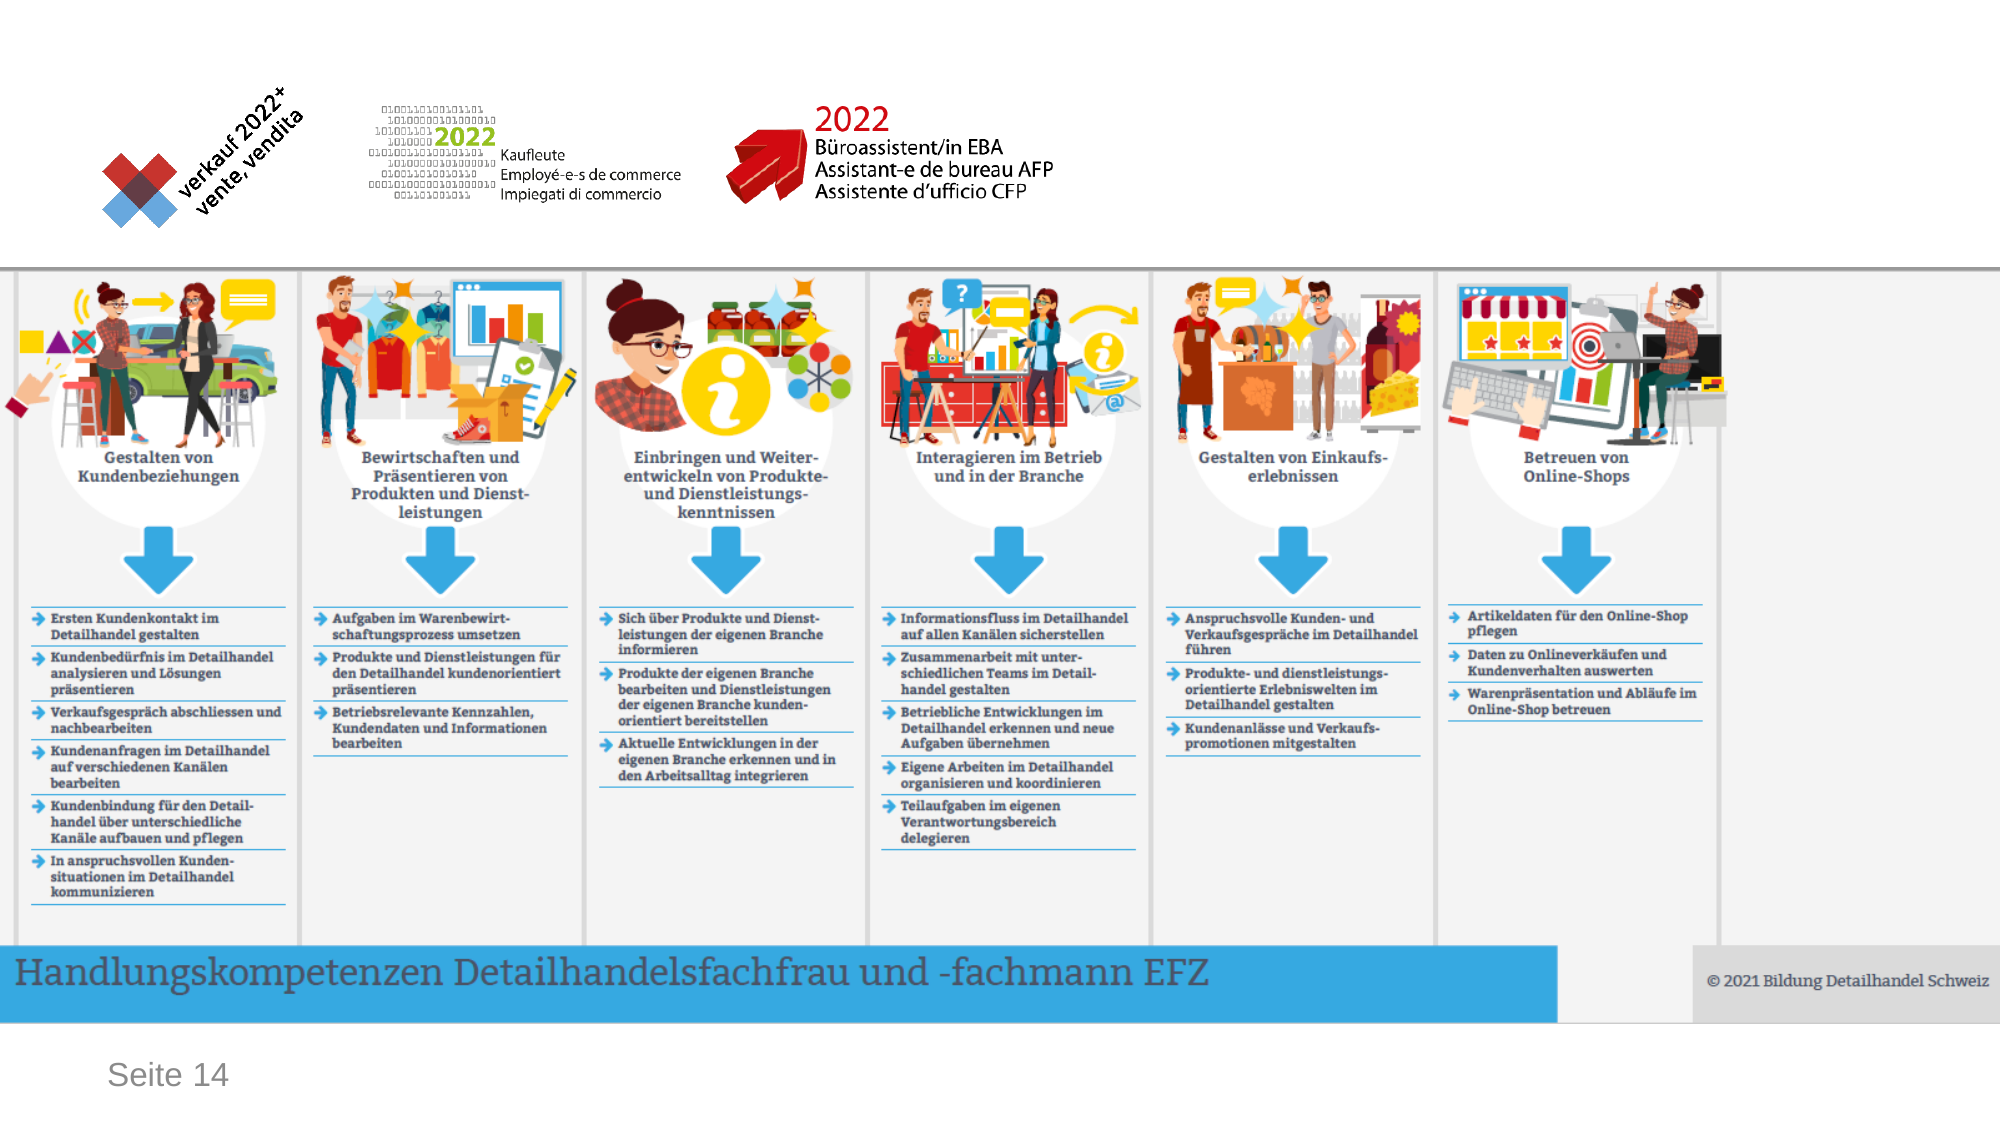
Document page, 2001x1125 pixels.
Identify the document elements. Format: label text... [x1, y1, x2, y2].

slide_number Seite 14 [92, 1042, 346, 1103]
picture [369, 106, 681, 204]
picture [0, 267, 2000, 1025]
picture [726, 106, 1053, 204]
picture [102, 87, 303, 228]
